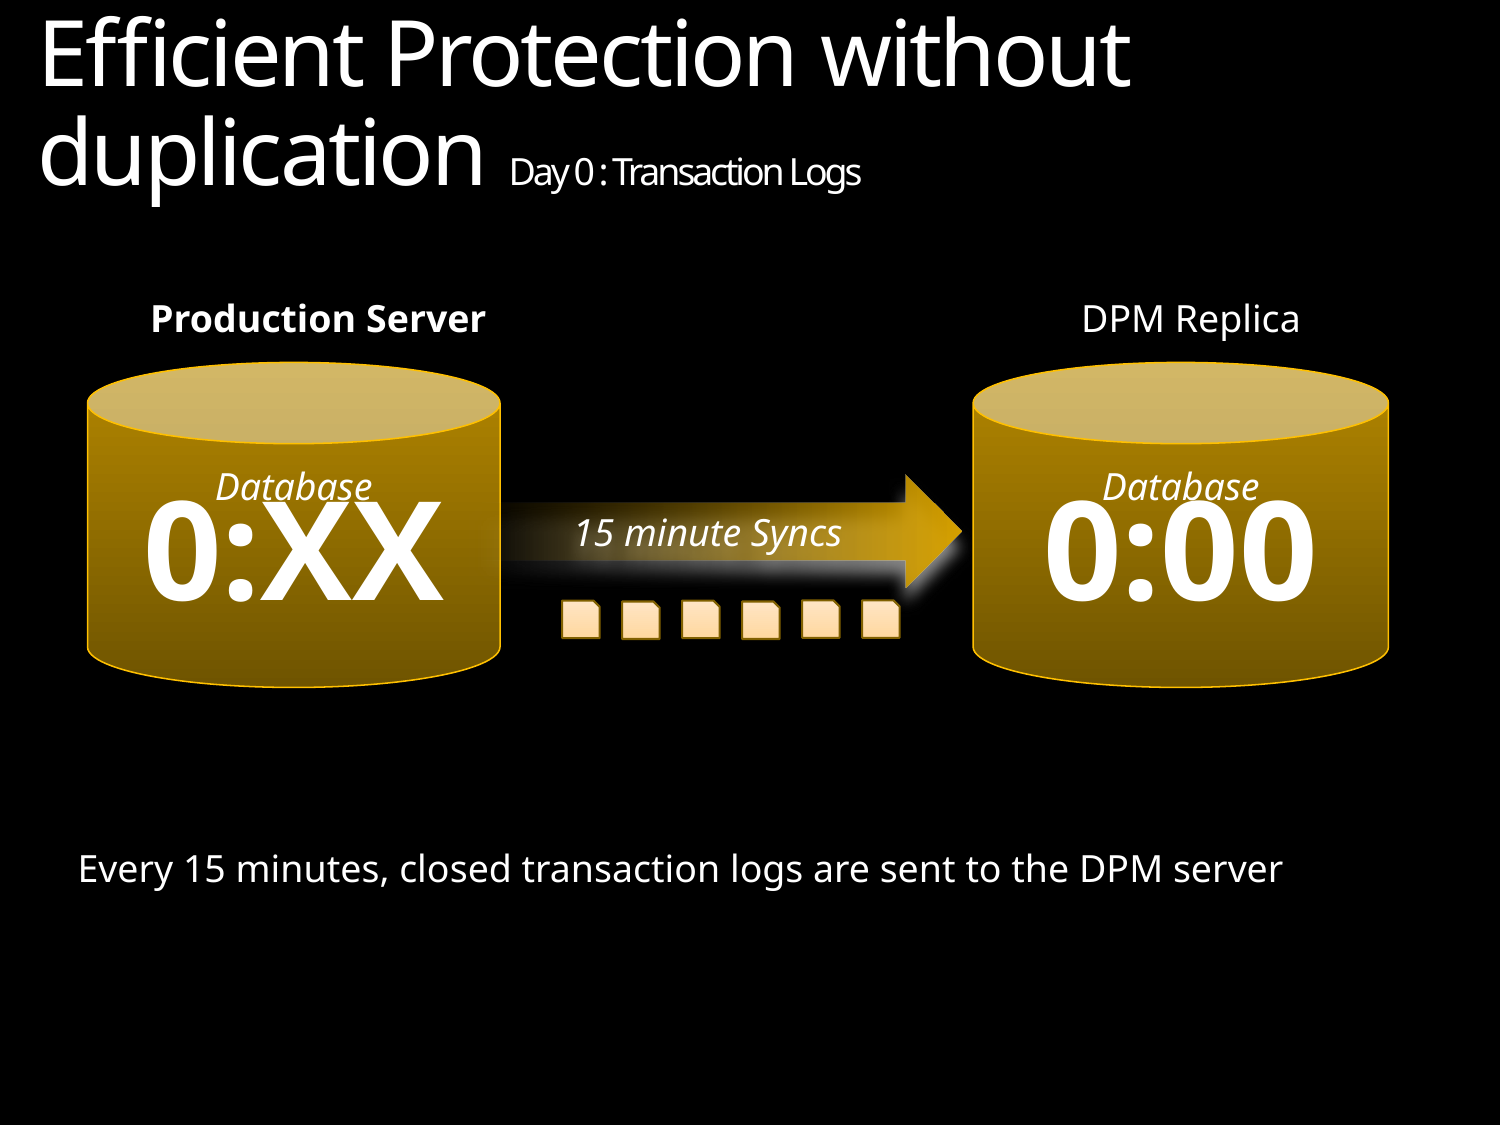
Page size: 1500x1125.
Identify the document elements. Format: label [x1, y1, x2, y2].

text_box [561, 600, 900, 640]
text_box [135, 287, 503, 348]
table_cell [486, 564, 501, 573]
title [37, 7, 1500, 150]
text_box [86, 361, 966, 689]
text_box [62, 837, 1424, 898]
table_cell [89, 364, 499, 442]
text_box [972, 361, 1390, 689]
text_box [1066, 287, 1317, 348]
table_cell [490, 564, 501, 569]
table_cell [975, 364, 1387, 442]
